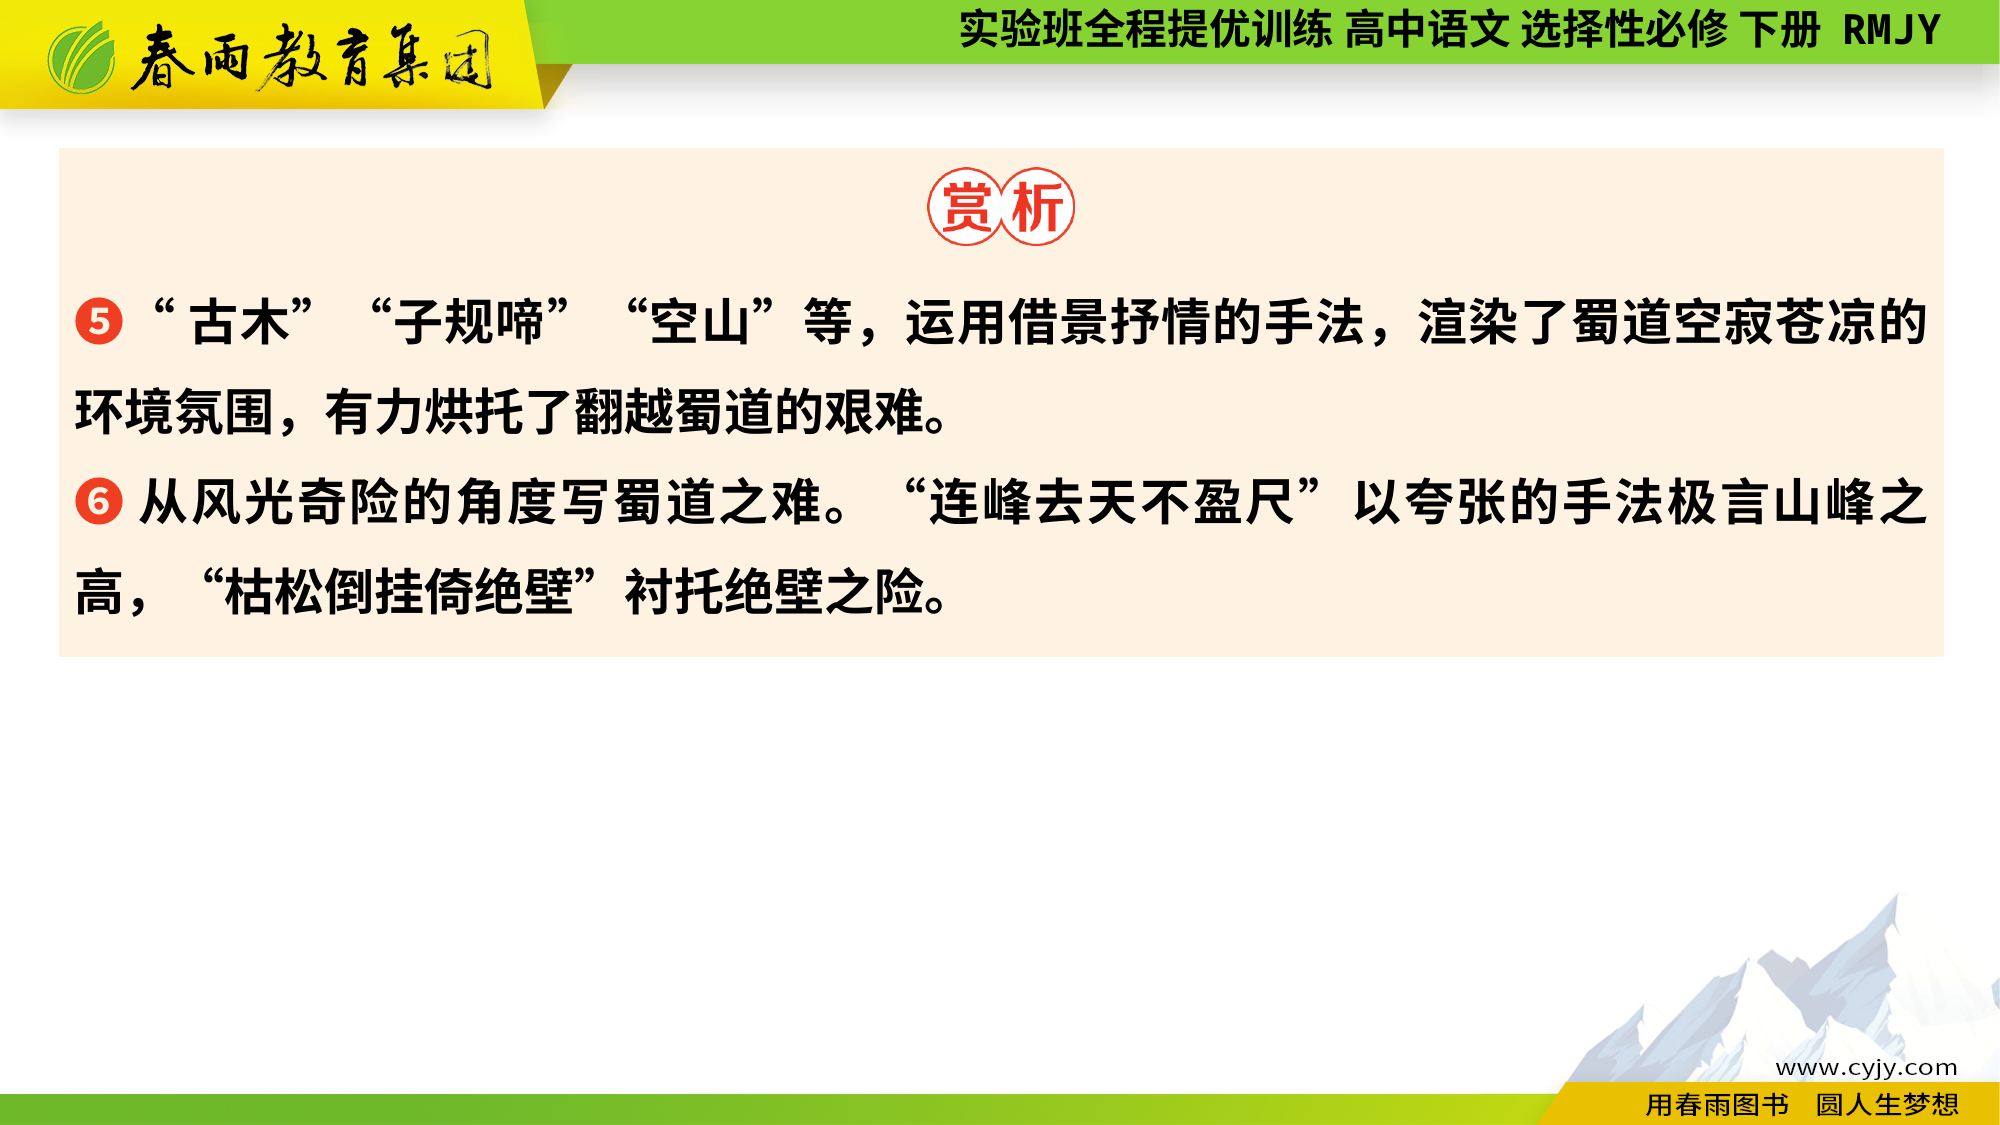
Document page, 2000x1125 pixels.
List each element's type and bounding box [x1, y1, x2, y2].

text_box [58, 148, 1944, 658]
picture [0, 0, 2000, 1125]
